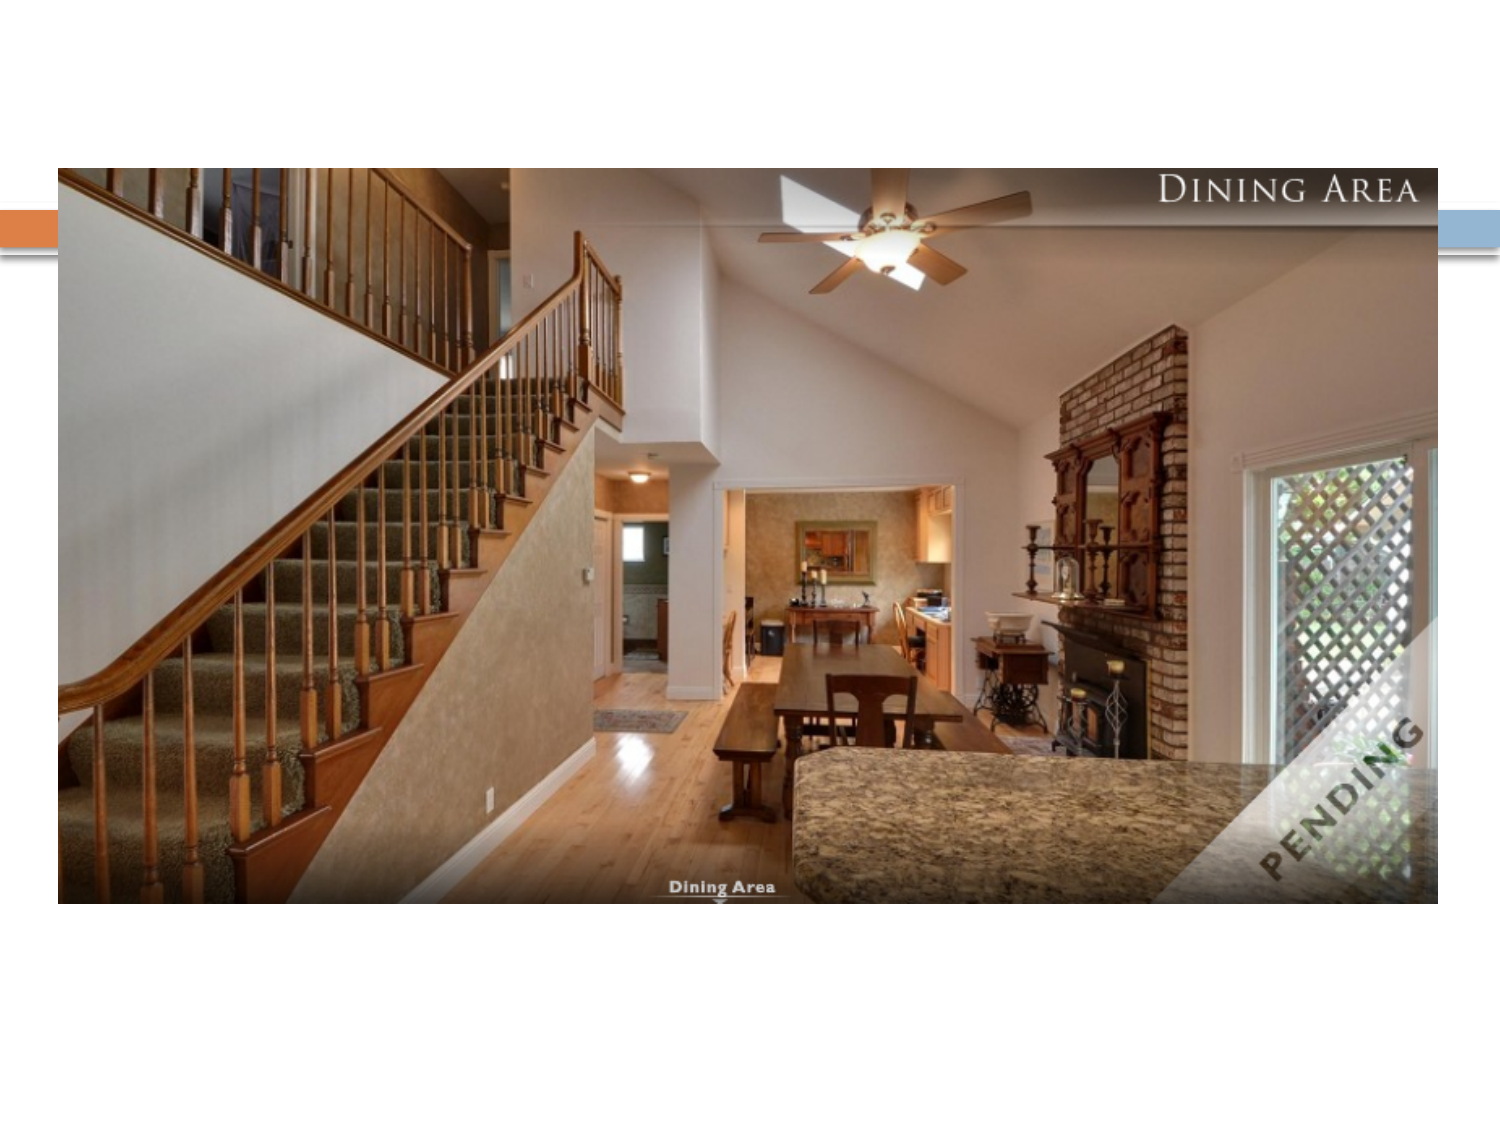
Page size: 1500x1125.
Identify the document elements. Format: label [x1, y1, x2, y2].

picture [58, 167, 1439, 905]
